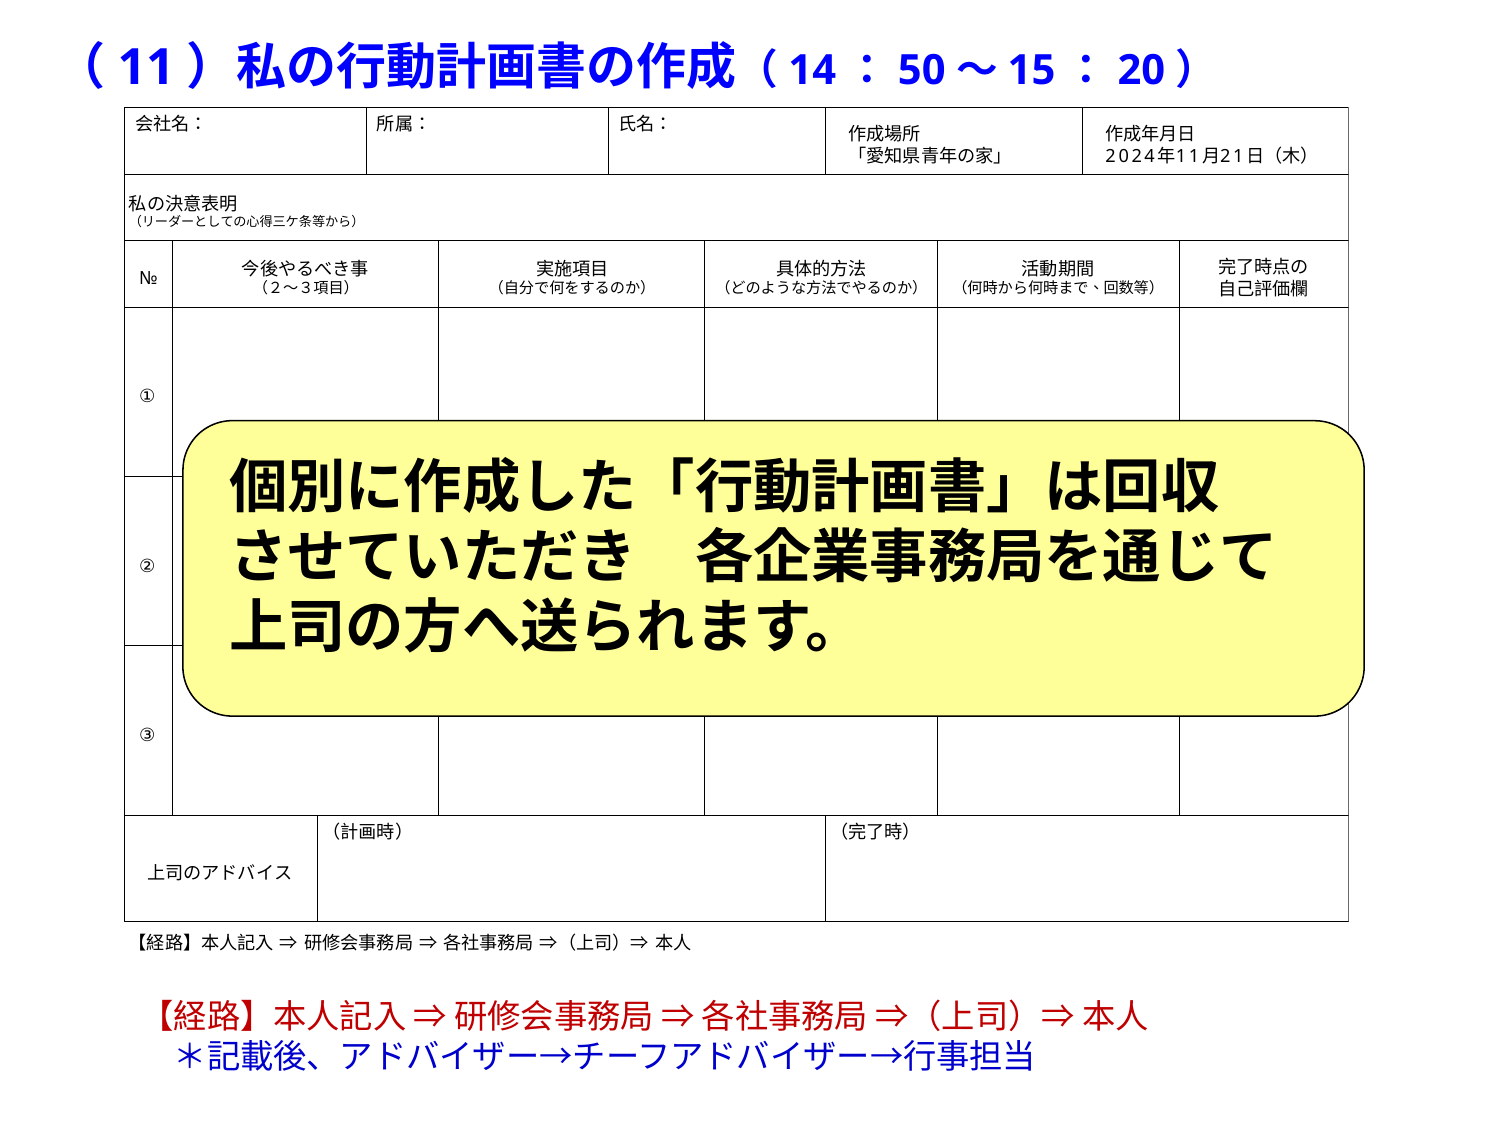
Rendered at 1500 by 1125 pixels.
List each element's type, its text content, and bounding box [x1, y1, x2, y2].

text_box （11）私の行動計画書の作成（14：50～15：20） [40, 26, 1412, 102]
picture [123, 106, 1350, 956]
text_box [182, 420, 1365, 717]
text_box 【経路】本人記入 ⇒ 研修会事務局 ⇒ 各社事務局 ⇒（上司）⇒ 本人 ＊記載後、アドバイザー→チーフアドバイザー→行事担当 [125, 987, 1400, 1083]
